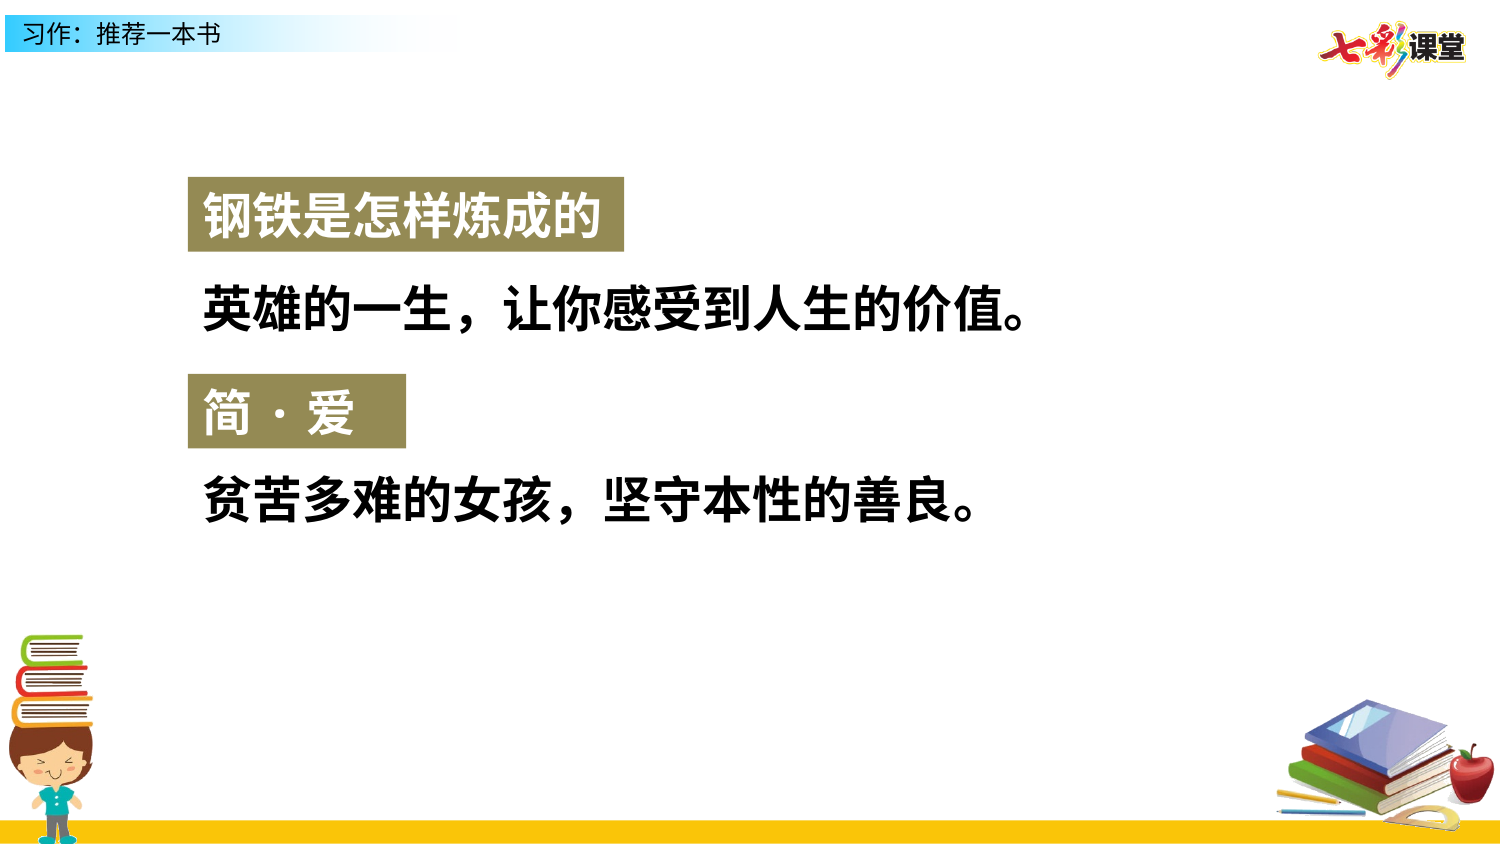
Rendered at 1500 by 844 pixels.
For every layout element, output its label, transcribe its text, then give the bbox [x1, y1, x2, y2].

text_box 钢铁是怎样炼成的 [187, 176, 625, 252]
text_box 简·爱 [187, 373, 407, 449]
text_box 贫苦多难的女孩，坚守本性的善良。 [187, 461, 1137, 536]
picture [1316, 20, 1468, 80]
picture [1227, 662, 1500, 844]
picture [0, 616, 167, 844]
text_box 英雄的一生，让你感受到人生的价值。 [187, 270, 1181, 345]
